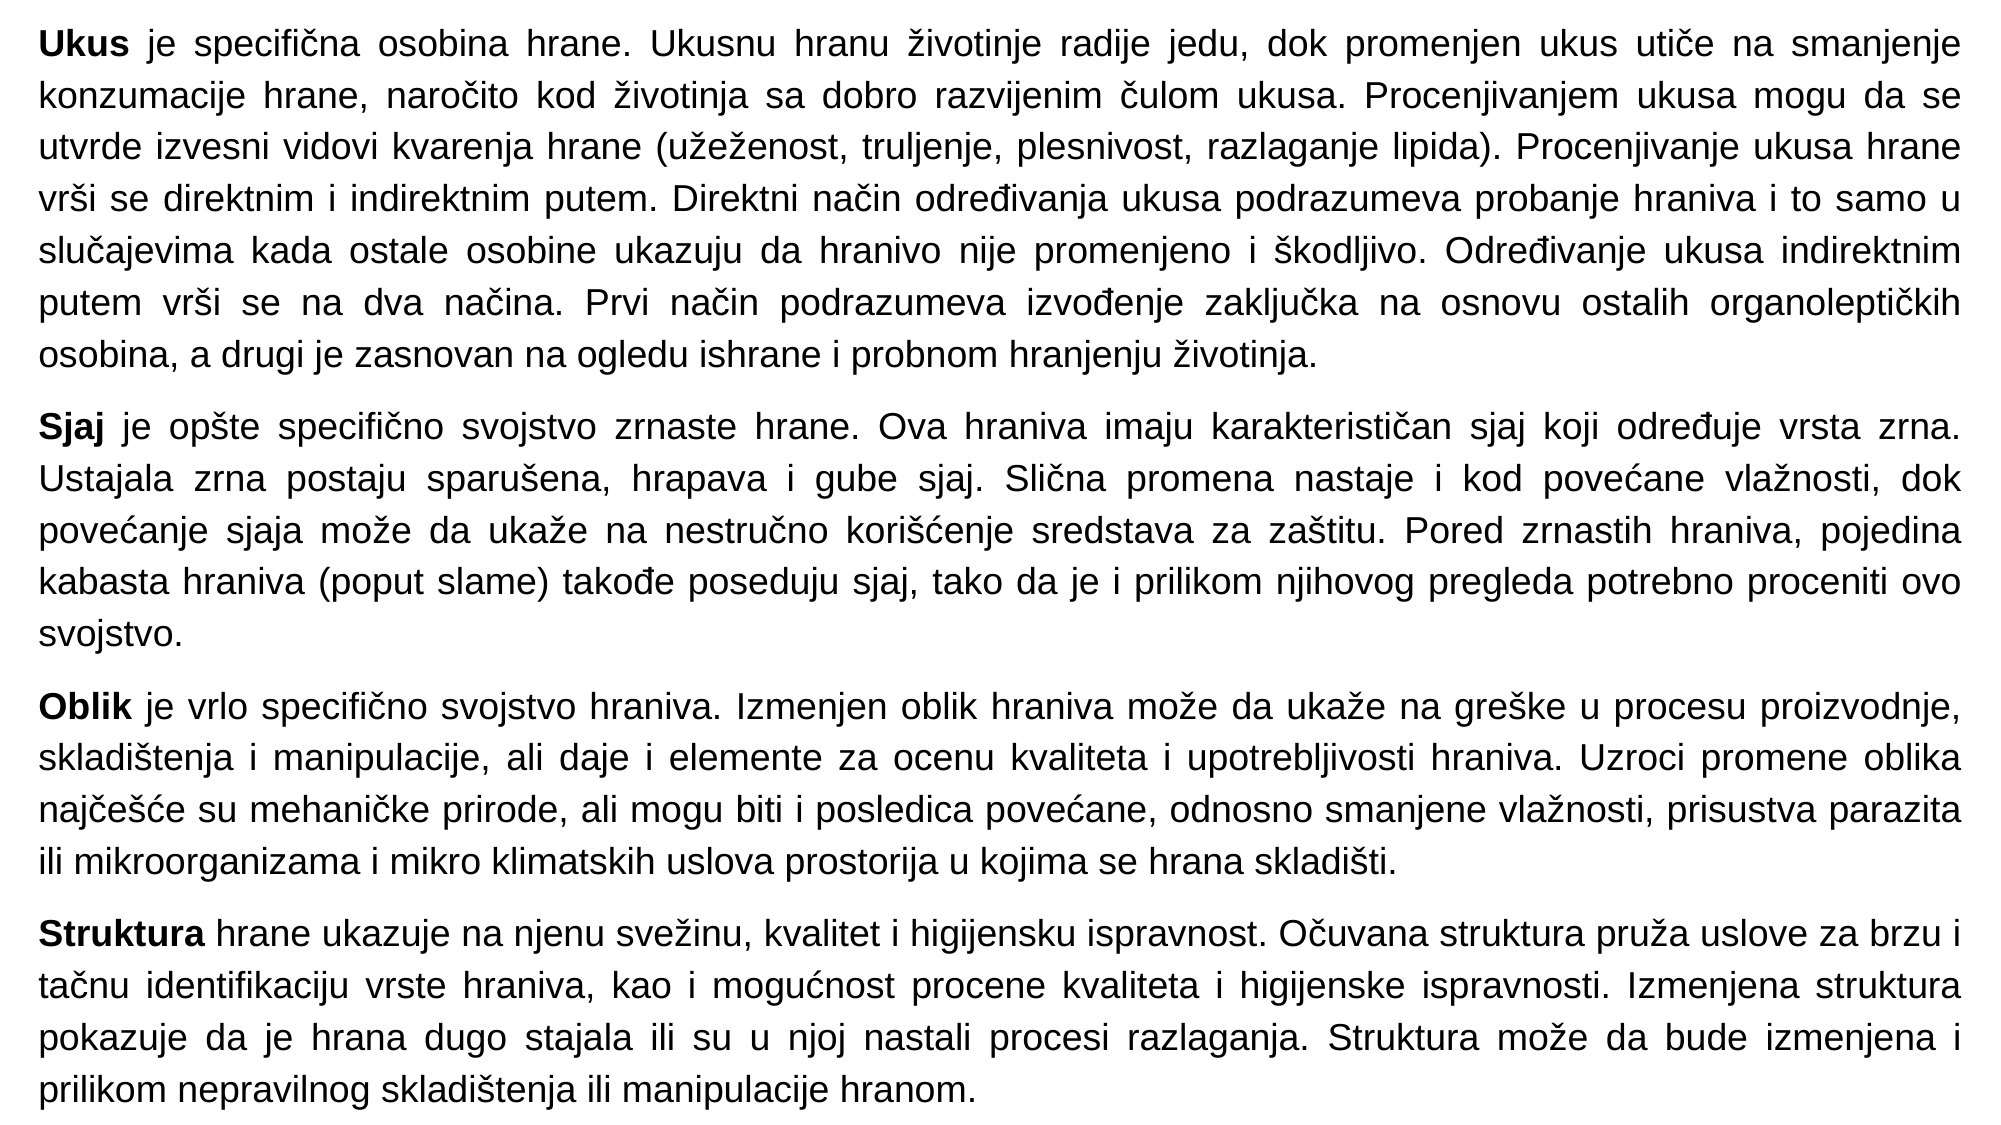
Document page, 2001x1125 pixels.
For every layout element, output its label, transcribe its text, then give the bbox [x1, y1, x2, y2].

text_box Ukus je specifična osobina hrane. Ukusnu hranu životinje radije jedu, dok promenjen ukus utiče na smanjenje konzumacije hrane, naročito kod životinja sa dobro razvijenim čulom ukusa. Procenjivanjem ukusa mogu da se utvrde izvesni vidovi kvarenja hrane (užeženost, truljenje, plesnivost, razlaganje lipida). Procenjivanje ukusa hrane vrši se direktnim i indirektnim putem. Direktni način određivanja ukusa podrazumeva probanje hraniva i to samo u slučajevima kada ostale osobine ukazuju da hranivo nije promenjeno i škodljivo. Određivanje ukusa indirektnim putem vrši se na dva načina. Prvi način podrazumeva izvođenje zaključka na osnovu ostalih organoleptičkih osobina, a drugi je zasnovan na ogledu ishrane i probnom hranjenju životinja. Sjaj je opšte specifično svojstvo zrnaste hrane. Ova hraniva imaju karakterističan sjaj koji određuje vrsta zrna. Ustajala zrna postaju sparušena, hrapava i gube sjaj. Slična promena nastaje i kod povećane vlažnosti, dok povećanje sjaja može da ukaže na nestručno korišćenje sredstava za zaštitu. Pored zrnastih hraniva, pojedina kabasta hraniva (poput slame) takođe poseduju sjaj, tako da je i prilikom njihovog pregleda potrebno proceniti ovo svojstvo. Oblik je vrlo specifično svojstvo hraniva. Izmenjen oblik hraniva može da ukaže na greške u procesu proizvodnje, skladištenja i manipulacije, ali daje i elemente za ocenu kvaliteta i upotrebljivosti hraniva. Uzroci promene oblika najčešće su mehaničke prirode, ali mogu biti i posledica povećane, odnosno smanjene vlažnosti, prisustva parazita ili mikroorganizama i mikro klimatskih uslova prostorija u kojima se hrana skladišti. Struktura hrane ukazuje na njenu svežinu, kvalitet i higijensku ispravnost. Očuvana struktura pruža uslove za brzu i tačnu identifikaciju vrste hraniva, kao i mogućnost procene kvaliteta i higijenske ispravnosti. Izmenjena struktura pokazuje da je hrana dugo stajala ili su u njoj nastali procesi razlaganja. Struktura može da bude izmenjena i prilikom nepravilnog skladištenja ili manipulacije hranom. [23, 5, 1977, 1117]
